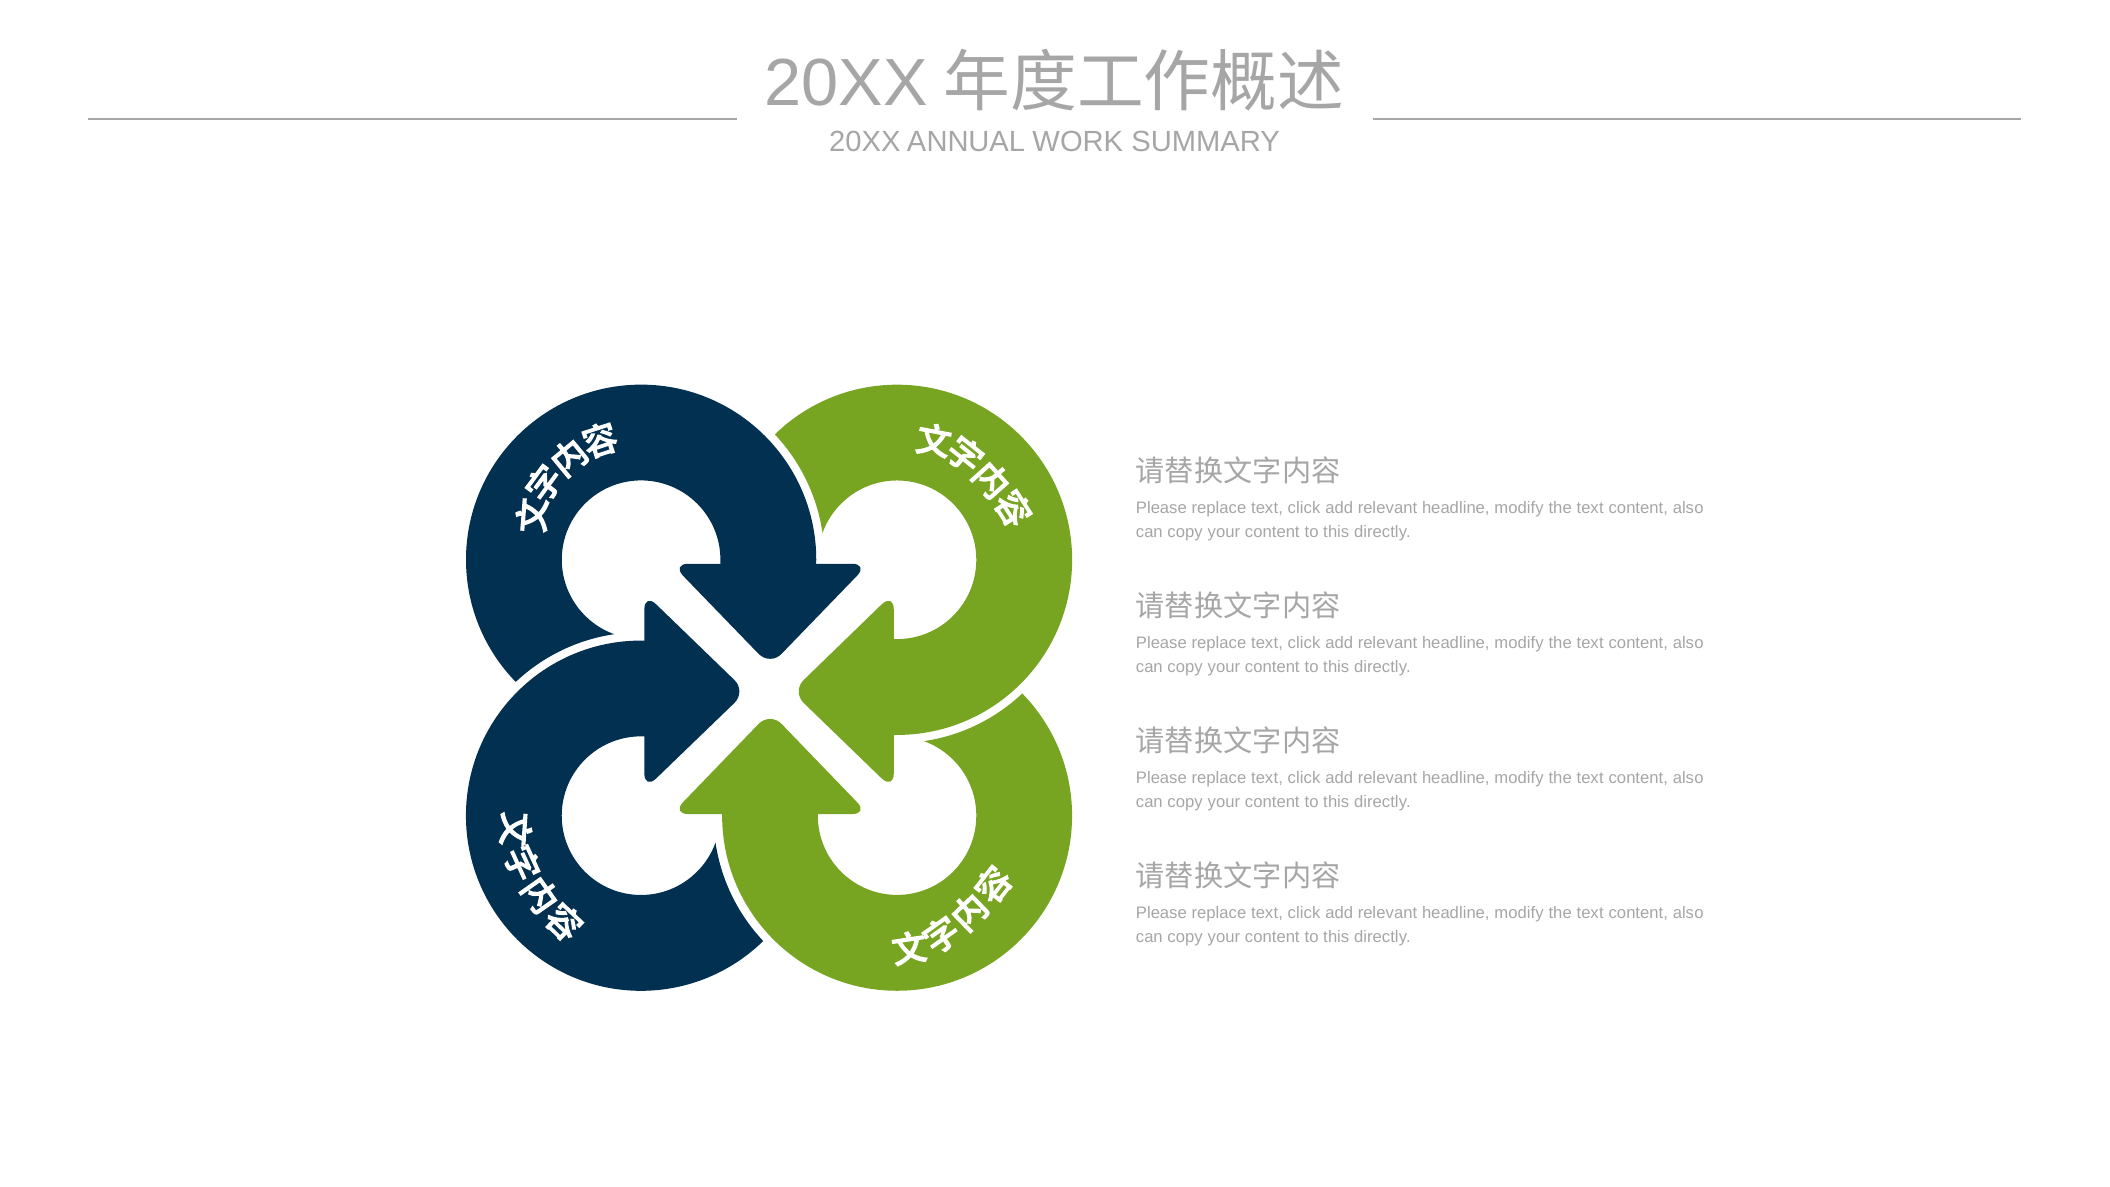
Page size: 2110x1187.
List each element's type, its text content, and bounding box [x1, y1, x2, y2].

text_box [1135, 580, 1728, 674]
text_box 20XX年度工作概述 [730, 38, 1379, 119]
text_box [465, 384, 1073, 991]
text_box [1135, 444, 1728, 539]
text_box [1135, 715, 1728, 810]
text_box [1135, 850, 1728, 945]
text_box 20XX ANNUAL WORK SUMMARY [824, 122, 1285, 158]
